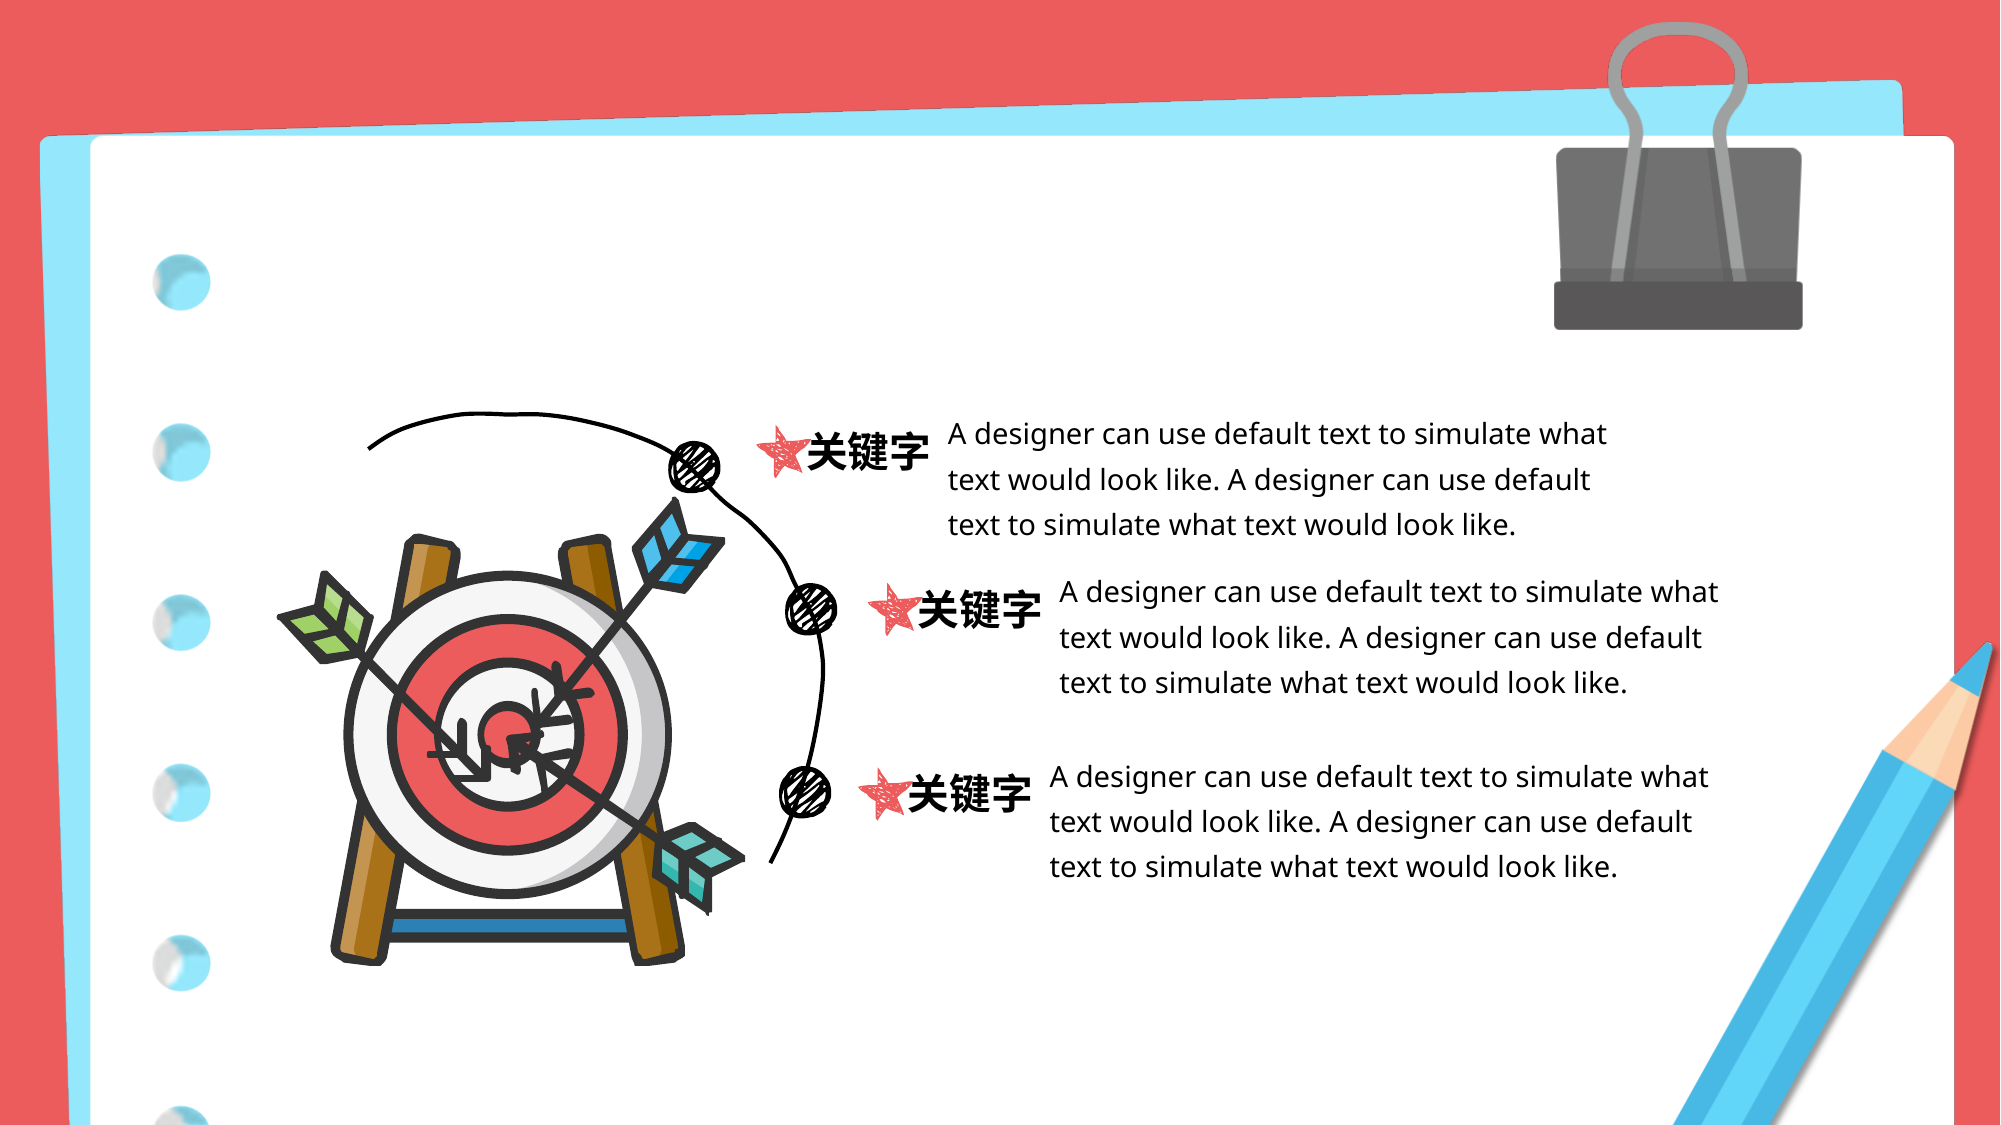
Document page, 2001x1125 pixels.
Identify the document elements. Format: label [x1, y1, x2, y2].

text_box [276, 496, 746, 966]
picture [39, 22, 2001, 1125]
